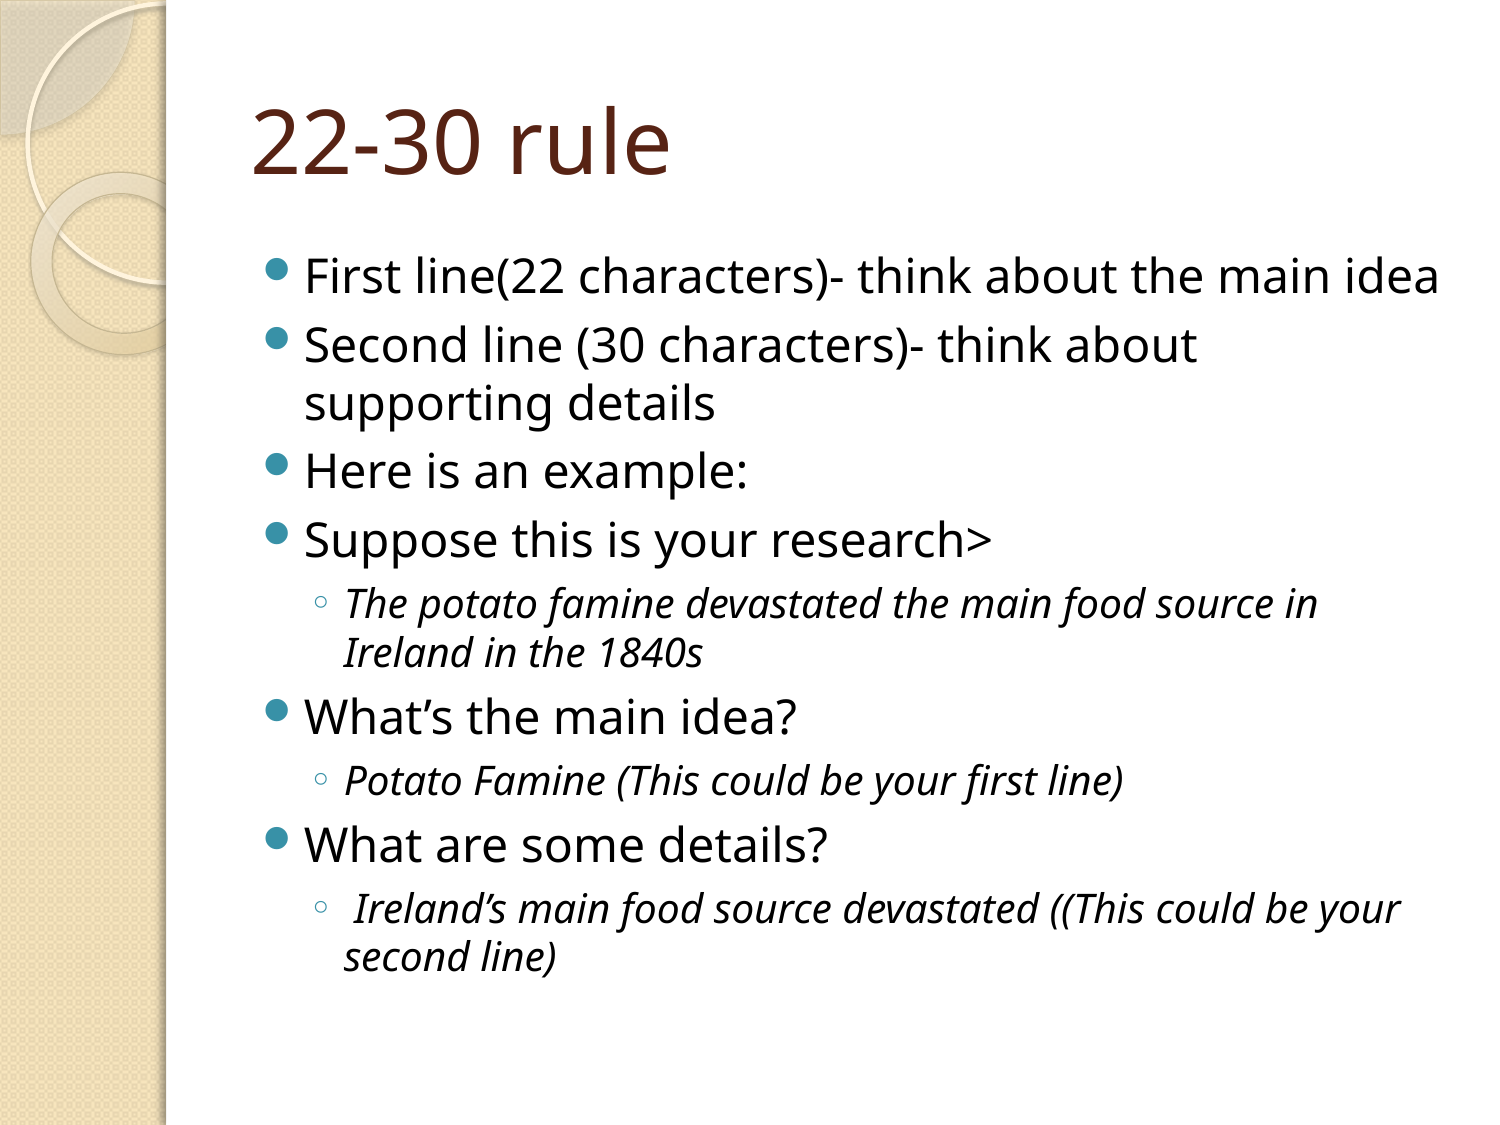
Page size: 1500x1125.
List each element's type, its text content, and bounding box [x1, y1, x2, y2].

title 22-30 rule [235, 45, 1466, 233]
list First line(22 characters)- think about the main idea Second line (30 characters)- think about supporting details Here is an example: Suppose this is your research> The potato famine devastated the main food source in Ireland in the 1840s What’s the main idea? Potato Famine (This could be your first line) What are some details? Ireland’s main food source devastated ((This could be your second line) [235, 237, 1466, 1025]
